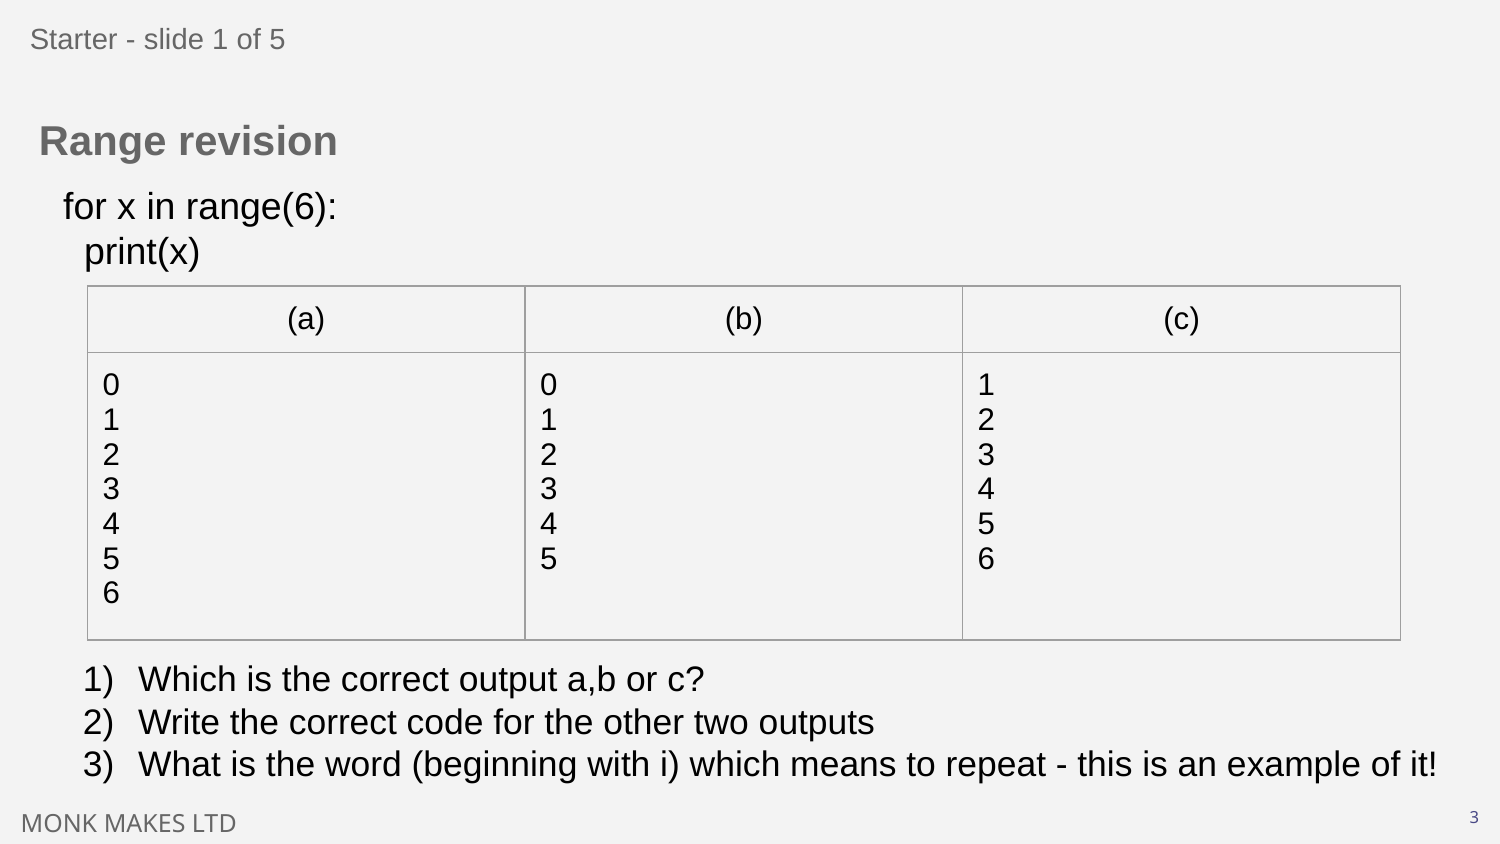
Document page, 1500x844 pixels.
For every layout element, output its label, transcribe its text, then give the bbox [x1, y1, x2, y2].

table_cell 0 1 2 3 4 5 [526, 353, 962, 639]
table_cell 1 2 3 4 5 6 [963, 353, 1400, 639]
text_box for x in range(6): print(x) Which is the correct output a,b or c? Write the correct code for the other two outputs What is the word (beginning with i) which means to repeat - this is an example of it! [48, 166, 1467, 793]
table_header (a) [88, 287, 524, 352]
title Range revision [23, 81, 1422, 198]
subtitle Starter - slide 1 of 5 [14, 0, 1500, 52]
table_header (c) [963, 287, 1400, 352]
table_cell 0 1 2 3 4 5 6 [88, 353, 524, 639]
slide_number ‹#› [1448, 792, 1500, 844]
table_header (b) [526, 287, 962, 352]
